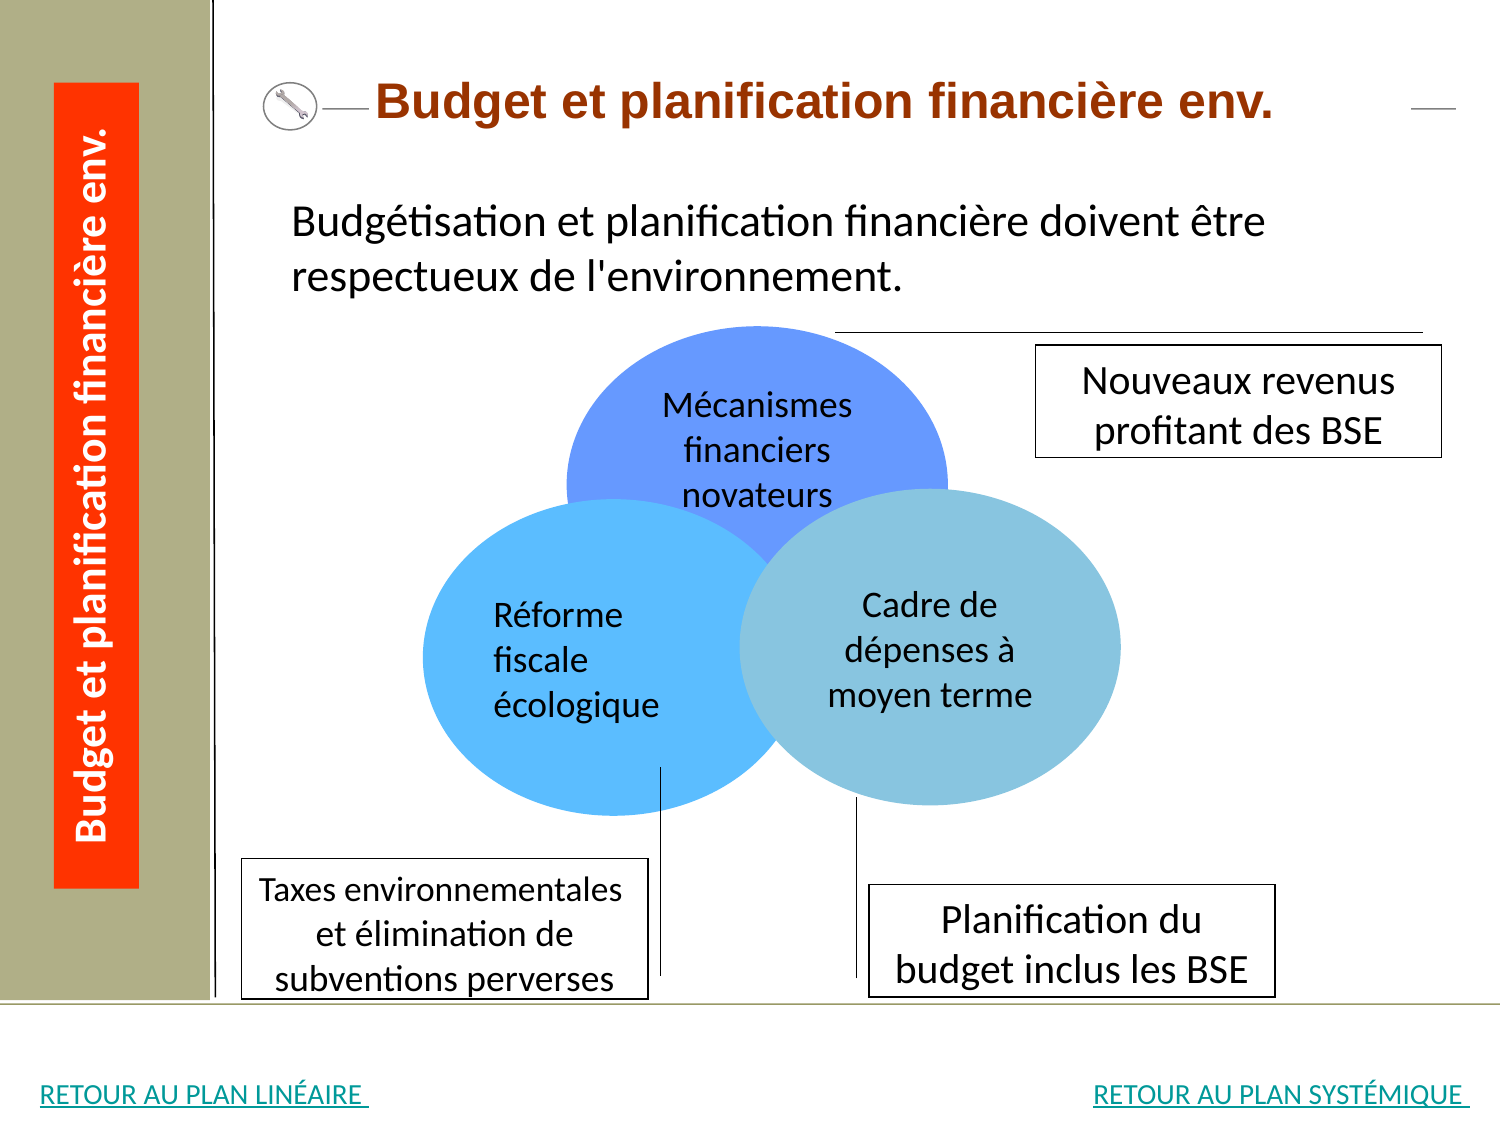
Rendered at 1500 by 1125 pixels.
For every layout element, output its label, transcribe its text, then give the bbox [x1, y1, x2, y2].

text_box Budget et planification financière env. [53, 82, 139, 889]
picture [274, 89, 309, 120]
text_box [263, 82, 317, 121]
text_box RETOUR AU PLAN LINÉAIRE [27, 1063, 623, 1122]
text_box [0, 0, 210, 1001]
text_box RETOUR AU PLAN SYSTÉMIQUE [819, 1063, 1482, 1122]
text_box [241, 326, 1442, 1000]
text_box Budgétisation et planification financière doivent être respectueux de l'environnement. [276, 183, 1500, 309]
text_box Budget et planification financière env. [369, 62, 1410, 157]
